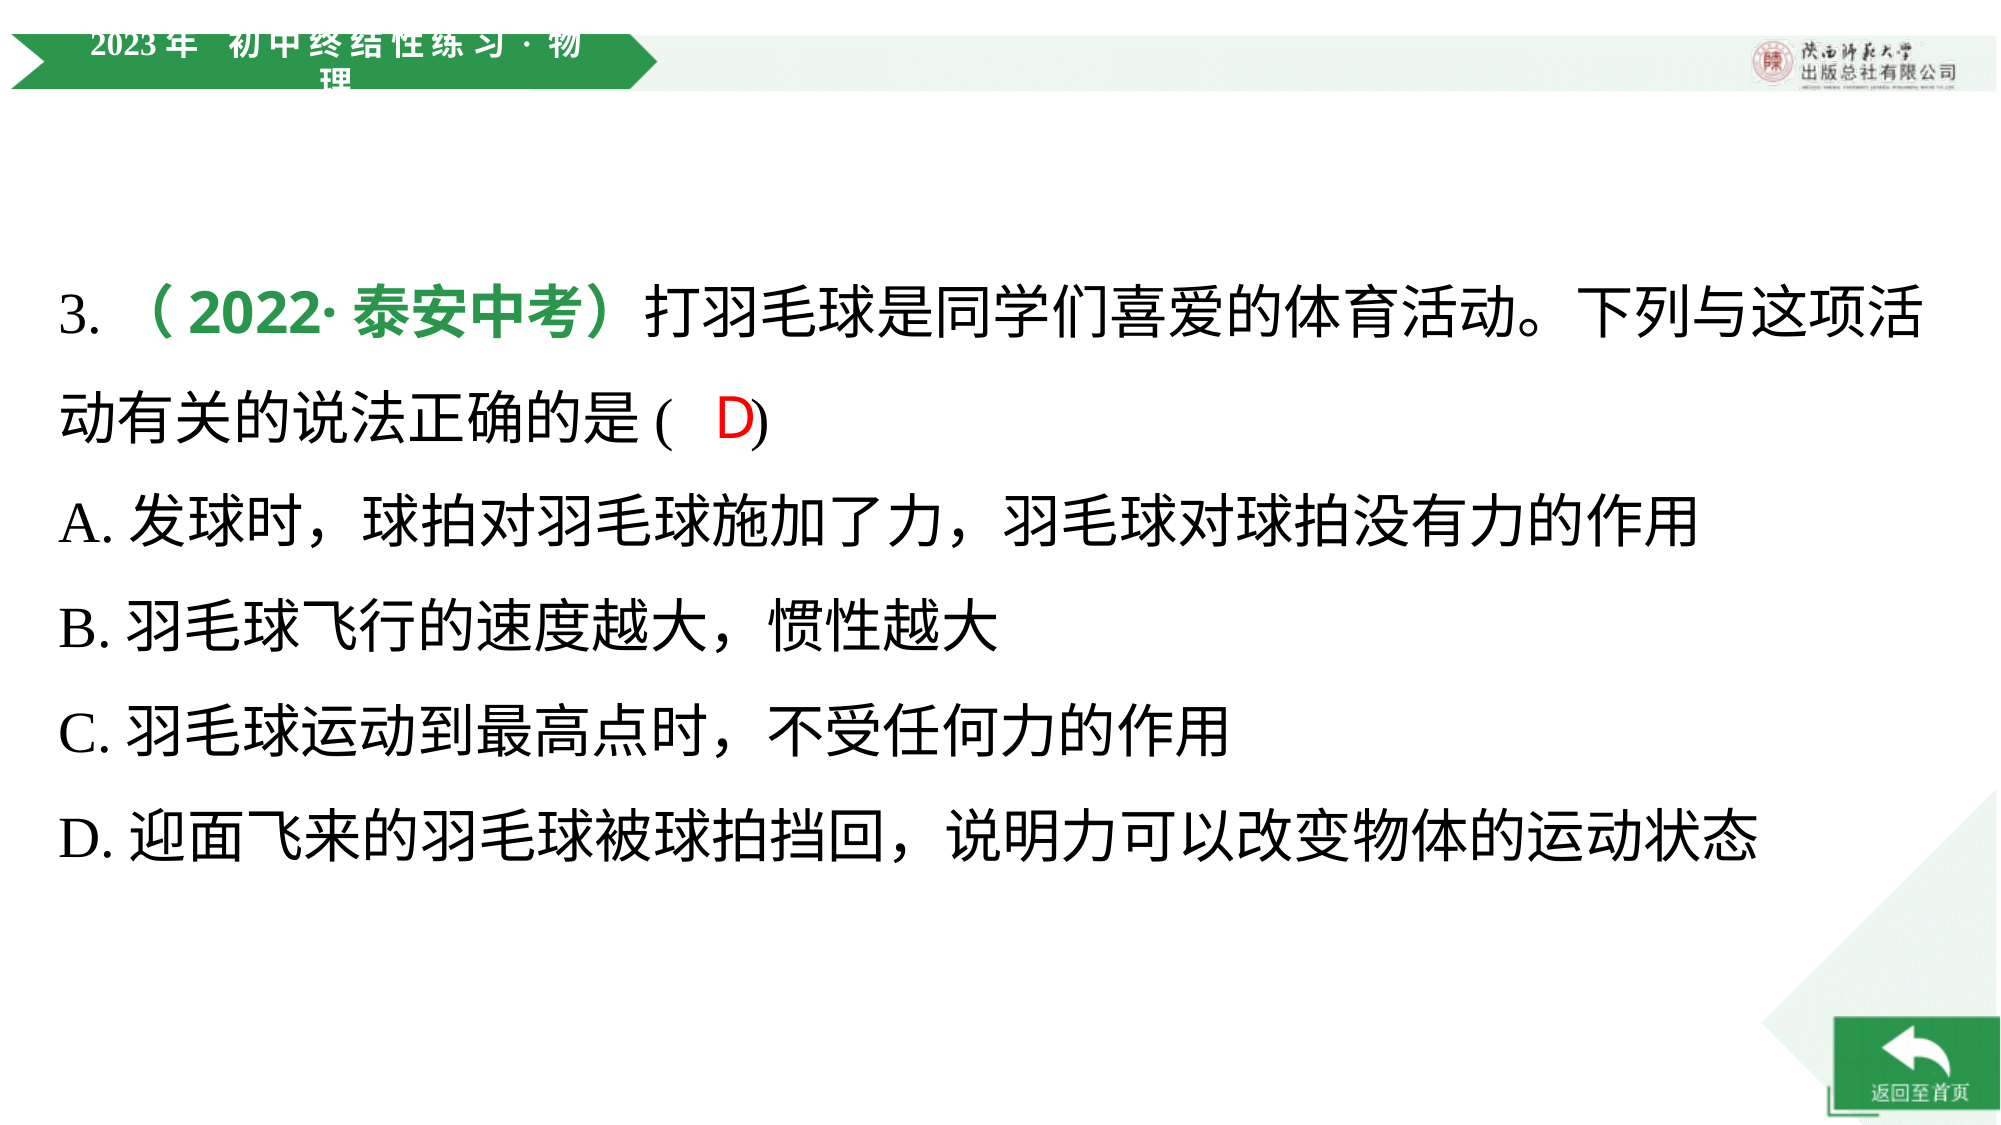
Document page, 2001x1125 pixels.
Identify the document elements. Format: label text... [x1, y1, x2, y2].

text_box A.发球时，球拍对羽毛球施加了力，羽毛球对球拍没有力的作用 B.羽毛球飞行的速度越大，惯性越大 C.羽毛球运动到最高点时，不受任何力的作用 D.迎面飞来的羽毛球被球拍挡回，说明力可以改变物体的运动状态 [58, 449, 1941, 858]
picture [0, 0, 2001, 1125]
text_box D [706, 343, 765, 438]
text_box 3.（2022·泰安中考）打羽毛球是同学们喜爱的体育活动。下列与这项活 动有关的说法正确的是( ) [58, 238, 1941, 437]
